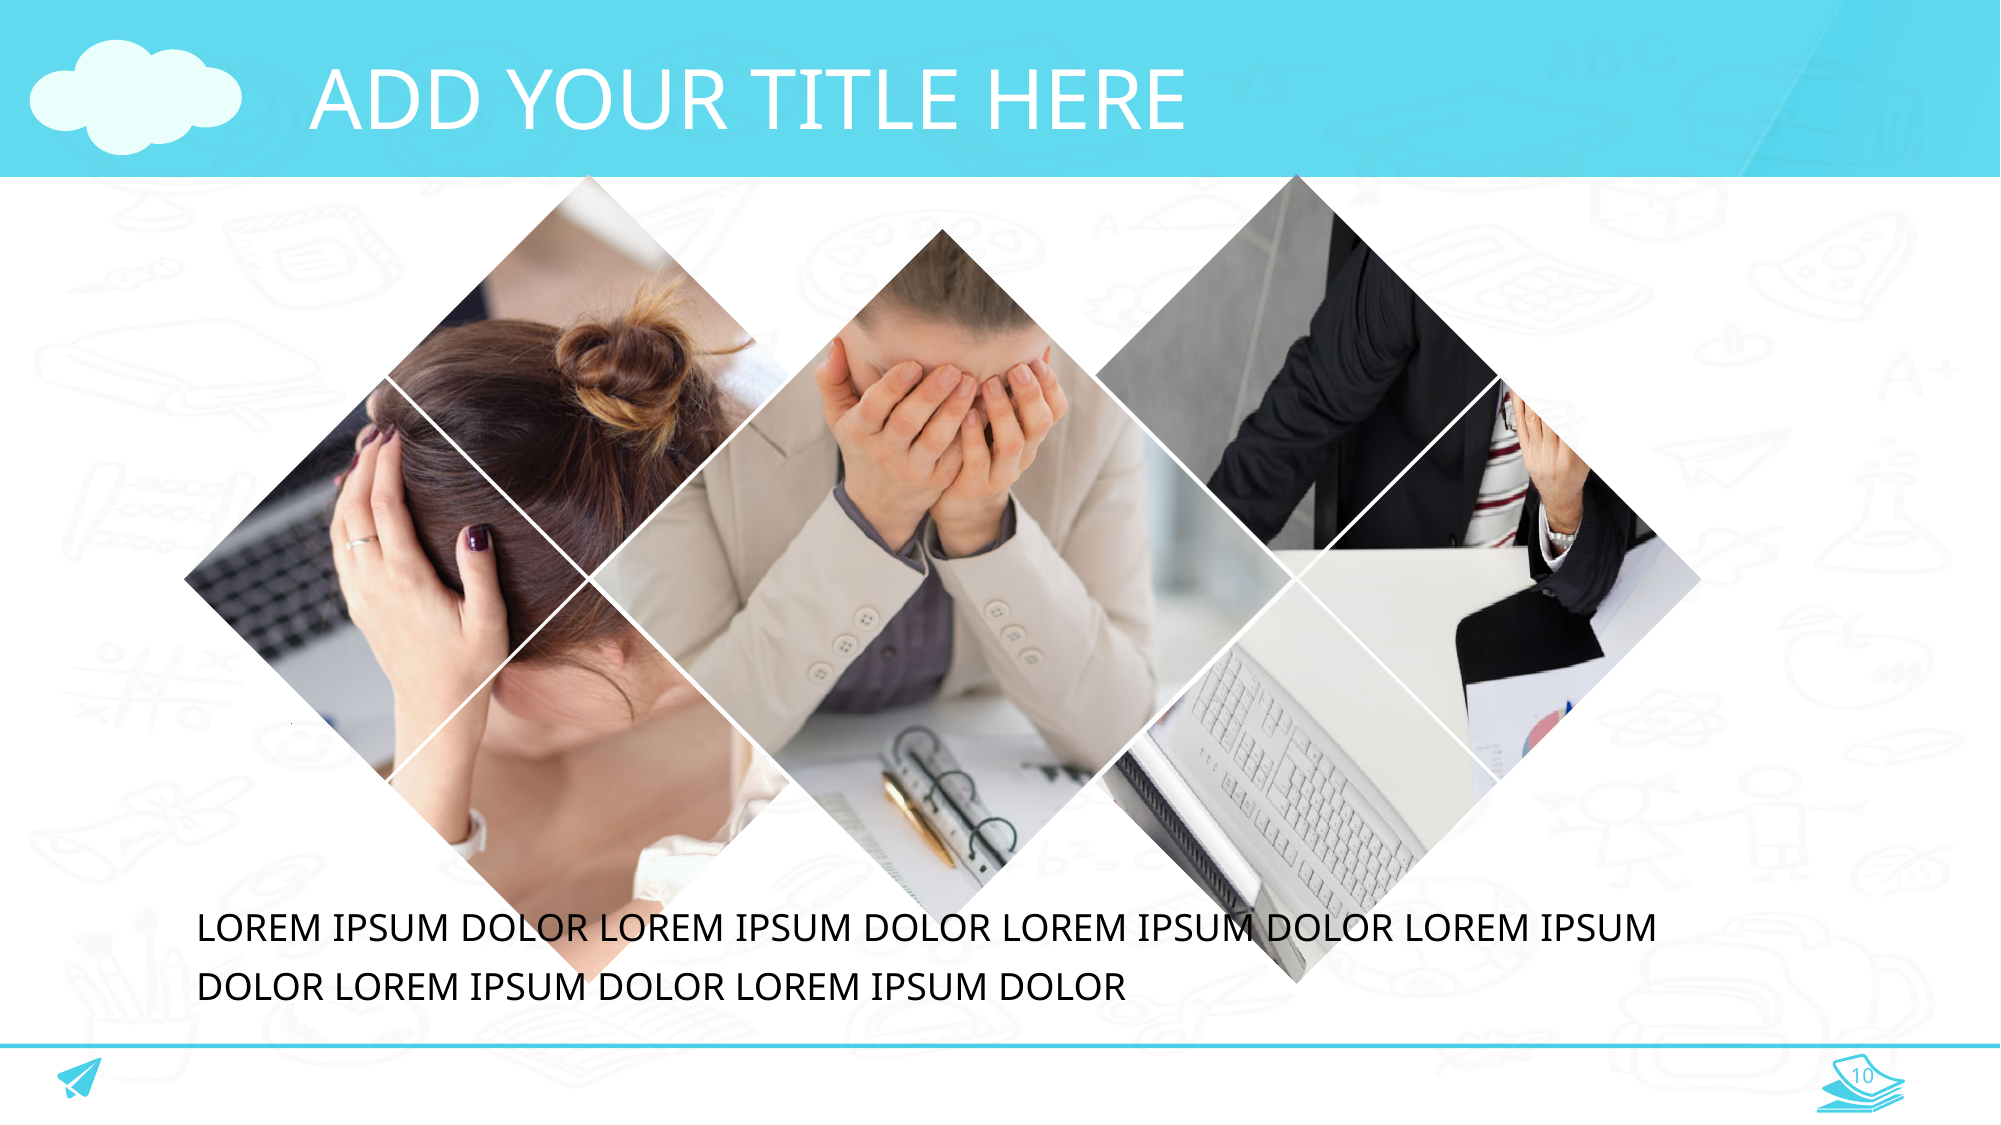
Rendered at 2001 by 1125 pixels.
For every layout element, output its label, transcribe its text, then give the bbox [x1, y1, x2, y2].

text_box [1299, 378, 1702, 781]
text_box [592, 228, 1292, 883]
picture [0, 0, 2001, 1125]
text_box [183, 378, 587, 781]
text_box [387, 581, 791, 883]
text_box [387, 177, 791, 577]
text_box [1095, 581, 1498, 883]
text_box ADD YOUR TITLE HERE [295, 28, 1863, 177]
text_box LOREM IPSUM DOLOR LOREM IPSUM DOLOR LOREM IPSUM DOLOR LOREM IPSUM DOLOR LOREM IPSUM DOLOR LOREM IPSUM DOLOR [181, 883, 1674, 1029]
text_box [1095, 177, 1498, 577]
